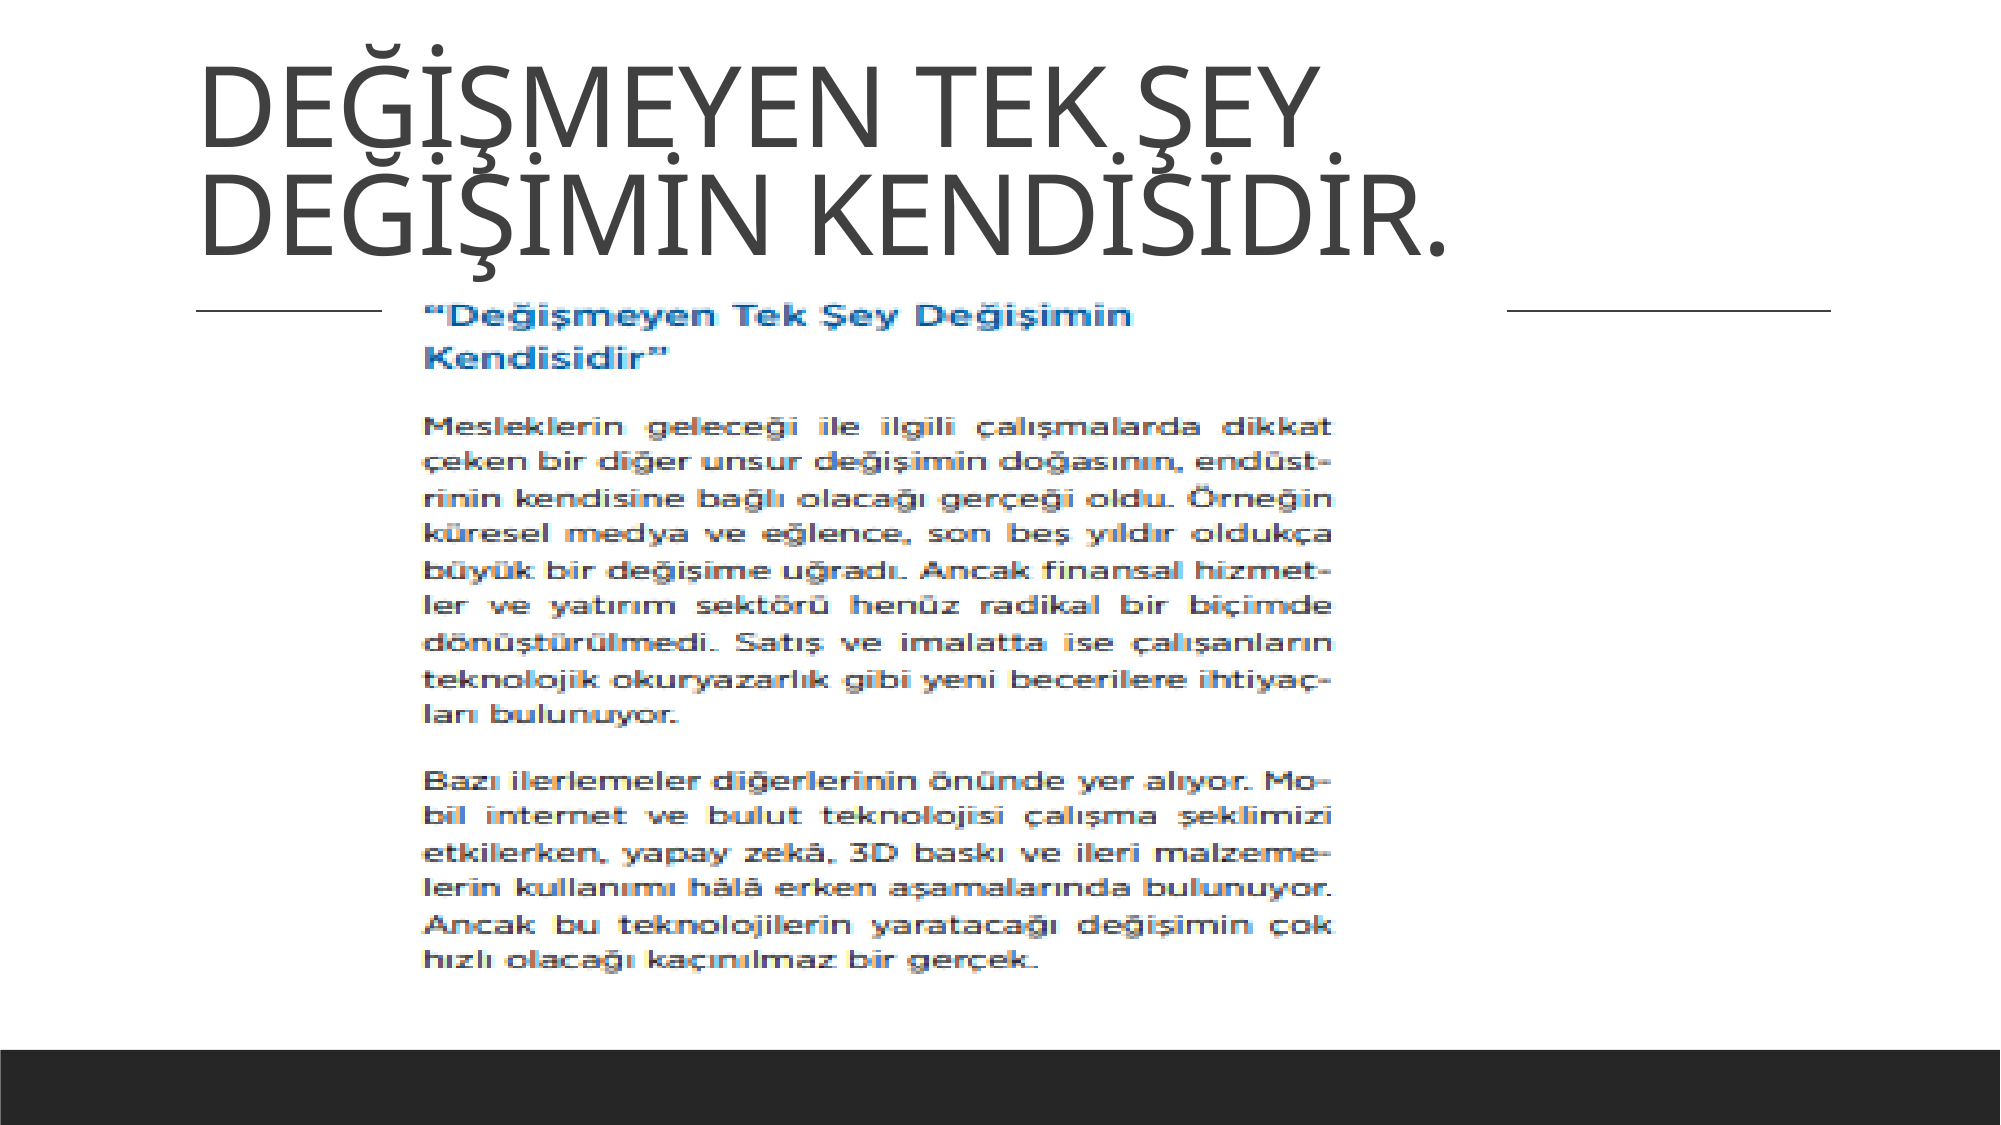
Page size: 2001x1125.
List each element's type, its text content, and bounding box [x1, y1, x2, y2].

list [381, 284, 1508, 1030]
title DEĞİŞMEYEN TEK ŞEY DEĞİŞİMİN KENDİSİDİR. [180, 47, 1830, 285]
